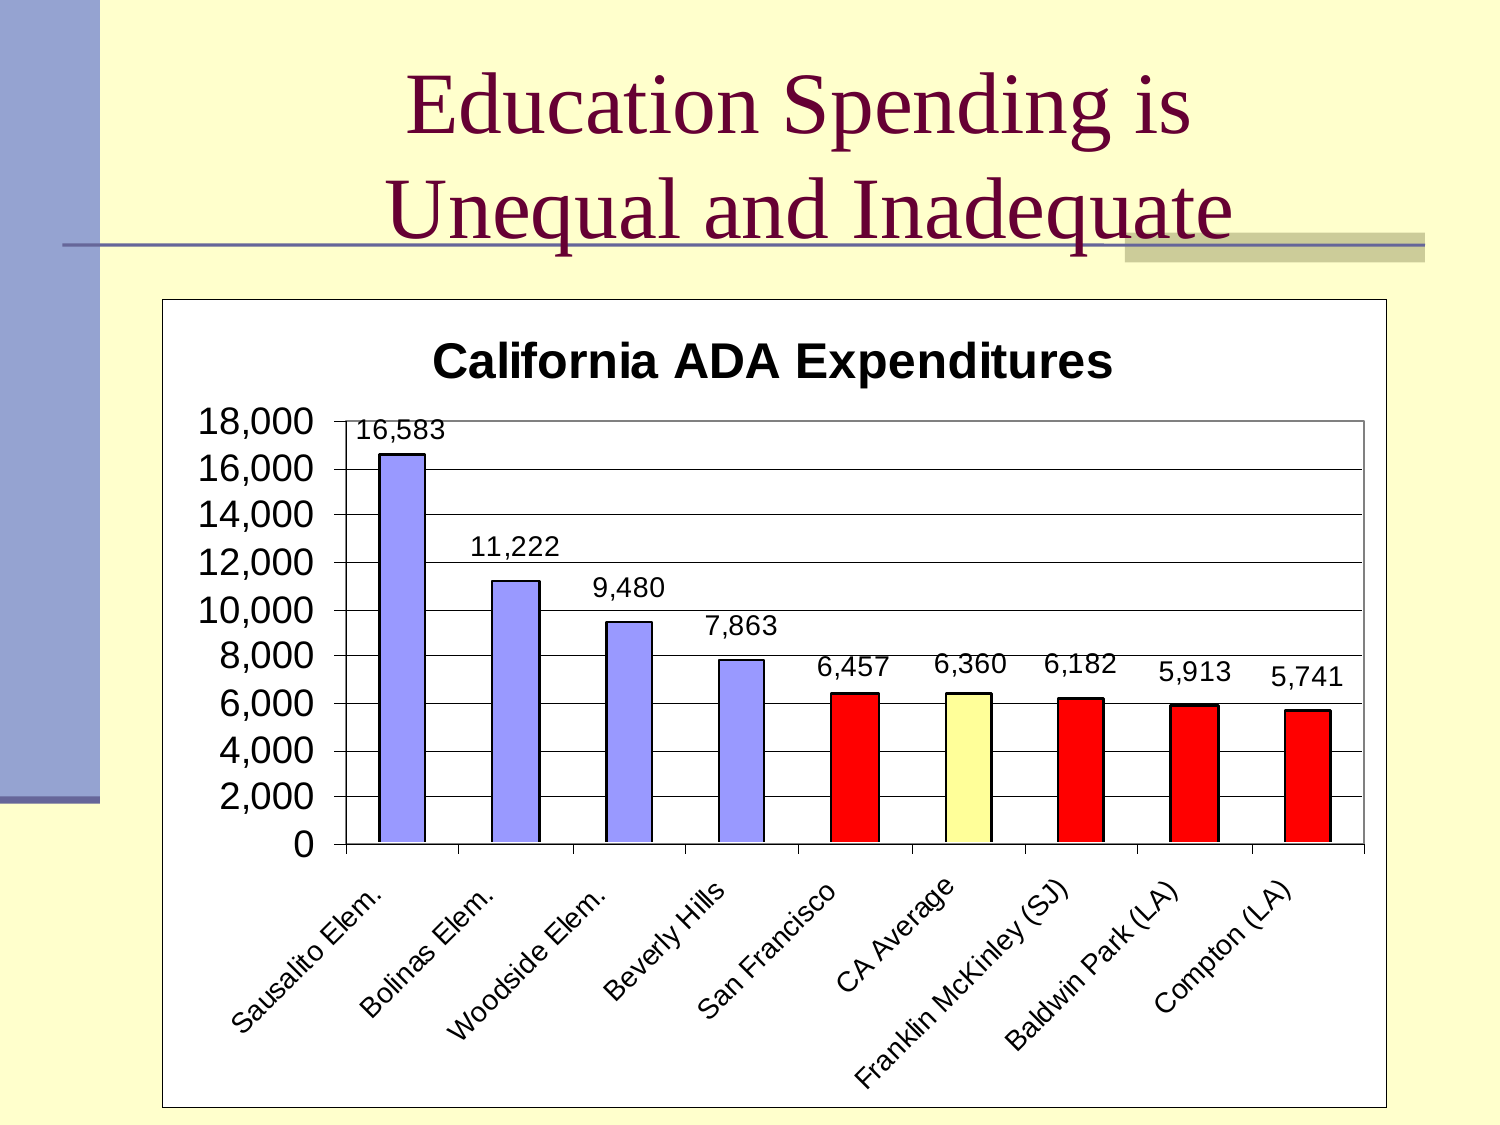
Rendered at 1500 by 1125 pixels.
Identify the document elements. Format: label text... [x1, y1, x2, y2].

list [149, 286, 1401, 1120]
title Education Spending is Unequal and Inadequate [124, 35, 1496, 267]
